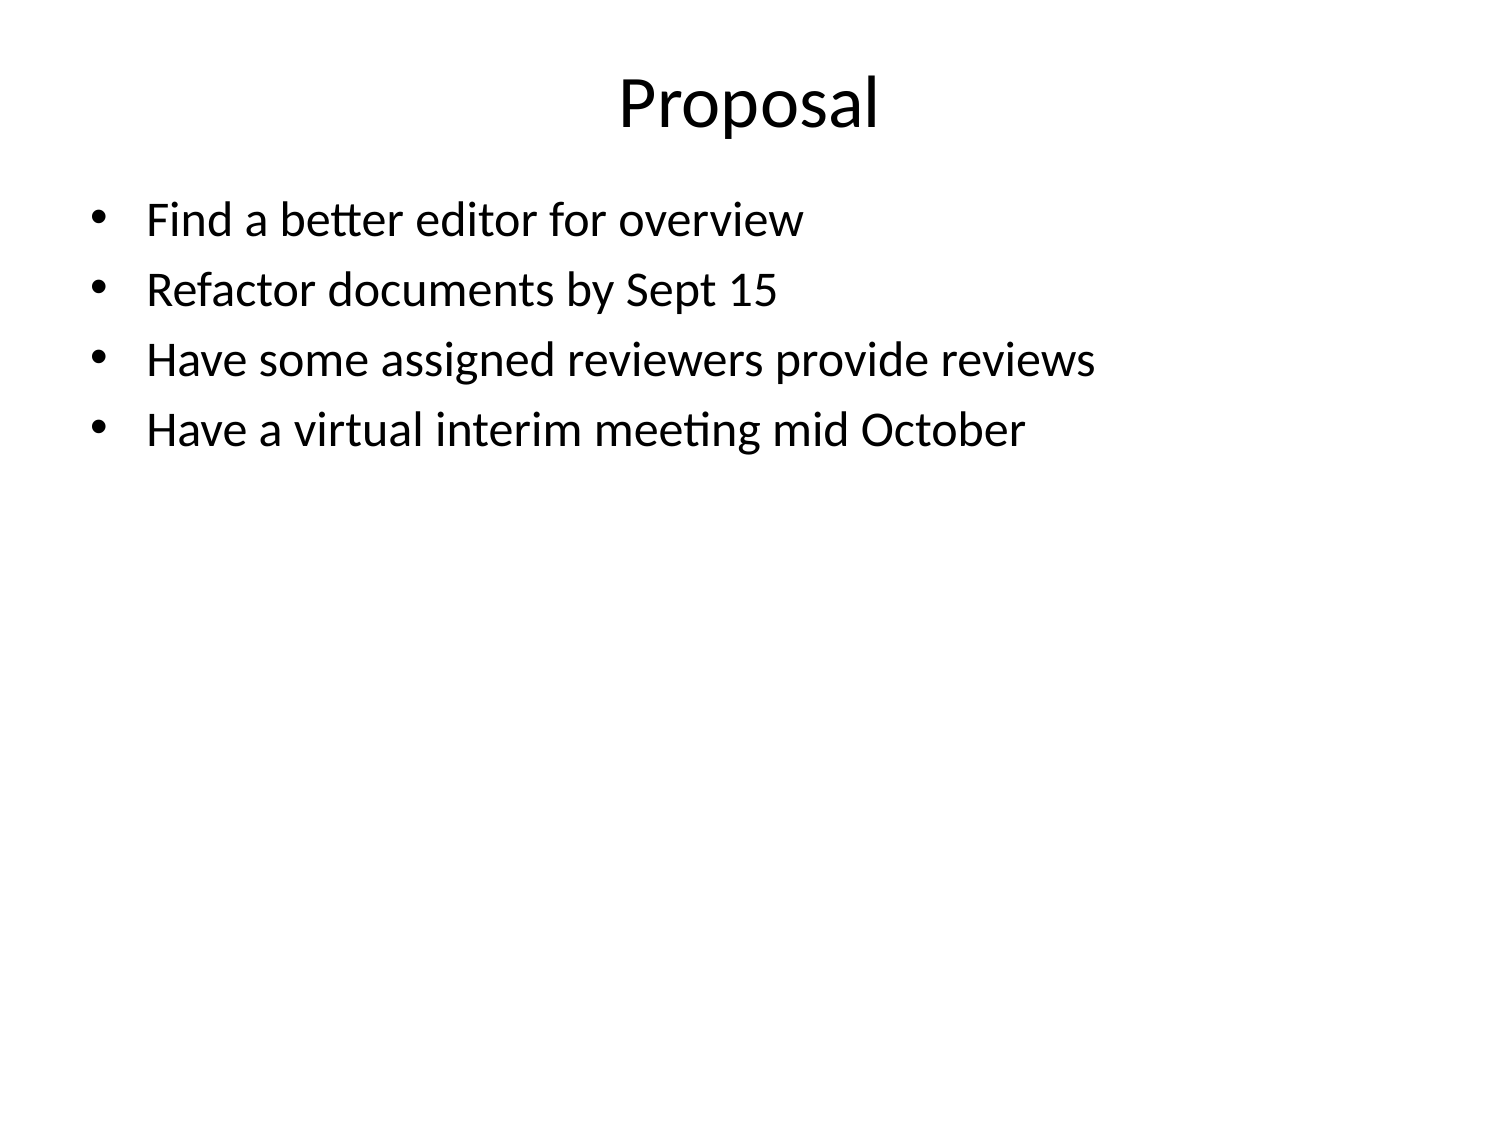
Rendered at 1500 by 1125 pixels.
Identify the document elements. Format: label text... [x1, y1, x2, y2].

title Proposal [75, 45, 1425, 150]
list Find a better editor for overview Refactor documents by Sept 15 Have some assigned reviewers provide reviews Have a virtual interim meeting mid October [75, 179, 1425, 1046]
